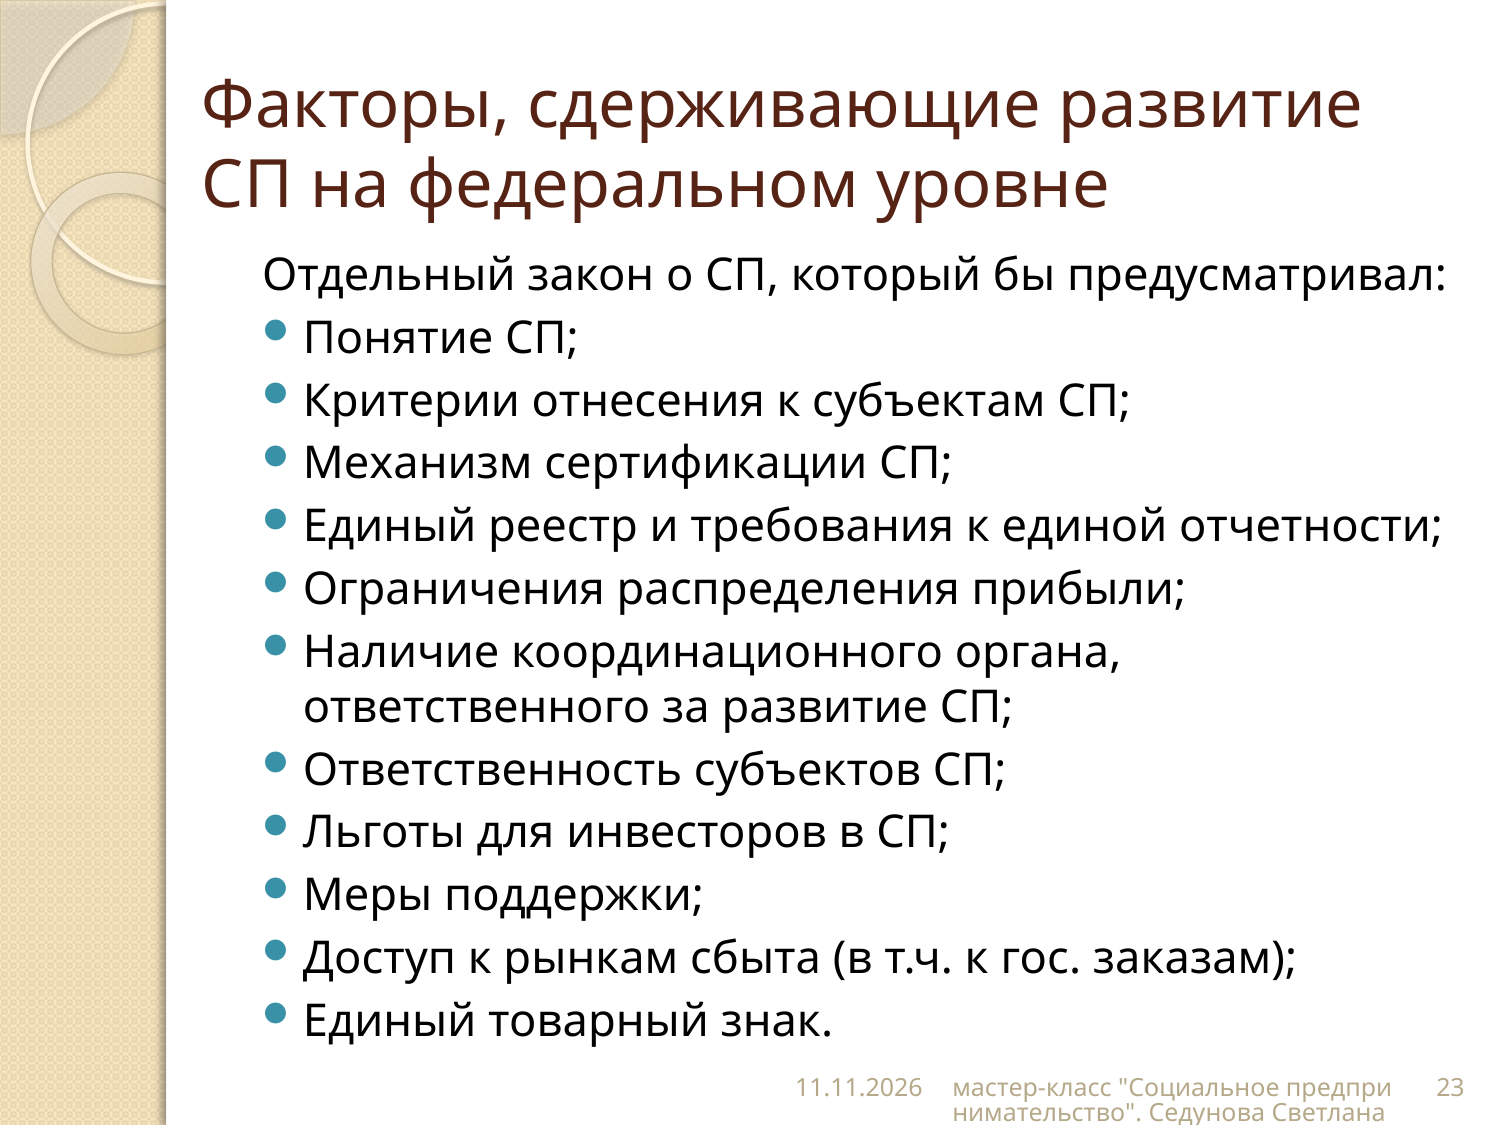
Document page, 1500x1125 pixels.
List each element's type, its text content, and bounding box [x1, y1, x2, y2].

slide_number 23 [1413, 1034, 1488, 1113]
list Отдельный закон о СП, который бы предусматривал: Понятие СП; Критерии отнесения к субъектам СП; Механизм сертификации СП; Единый реестр и требования к единой отчетности; Ограничения распределения прибыли; Наличие координационного органа, ответственного за развитие СП; Ответственность субъектов СП; Льготы для инвесторов в СП; Меры поддержки; Доступ к рынкам сбыта (в т.ч. к гос. заказам); Единый товарный знак. [235, 237, 1466, 1125]
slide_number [587, 1034, 937, 1113]
footer мастер-класс "Социальное предпринимательство". Седунова Светлана [937, 1034, 1413, 1113]
title Факторы, сдерживающие развитие СП на федеральном уровне [187, 47, 1418, 235]
